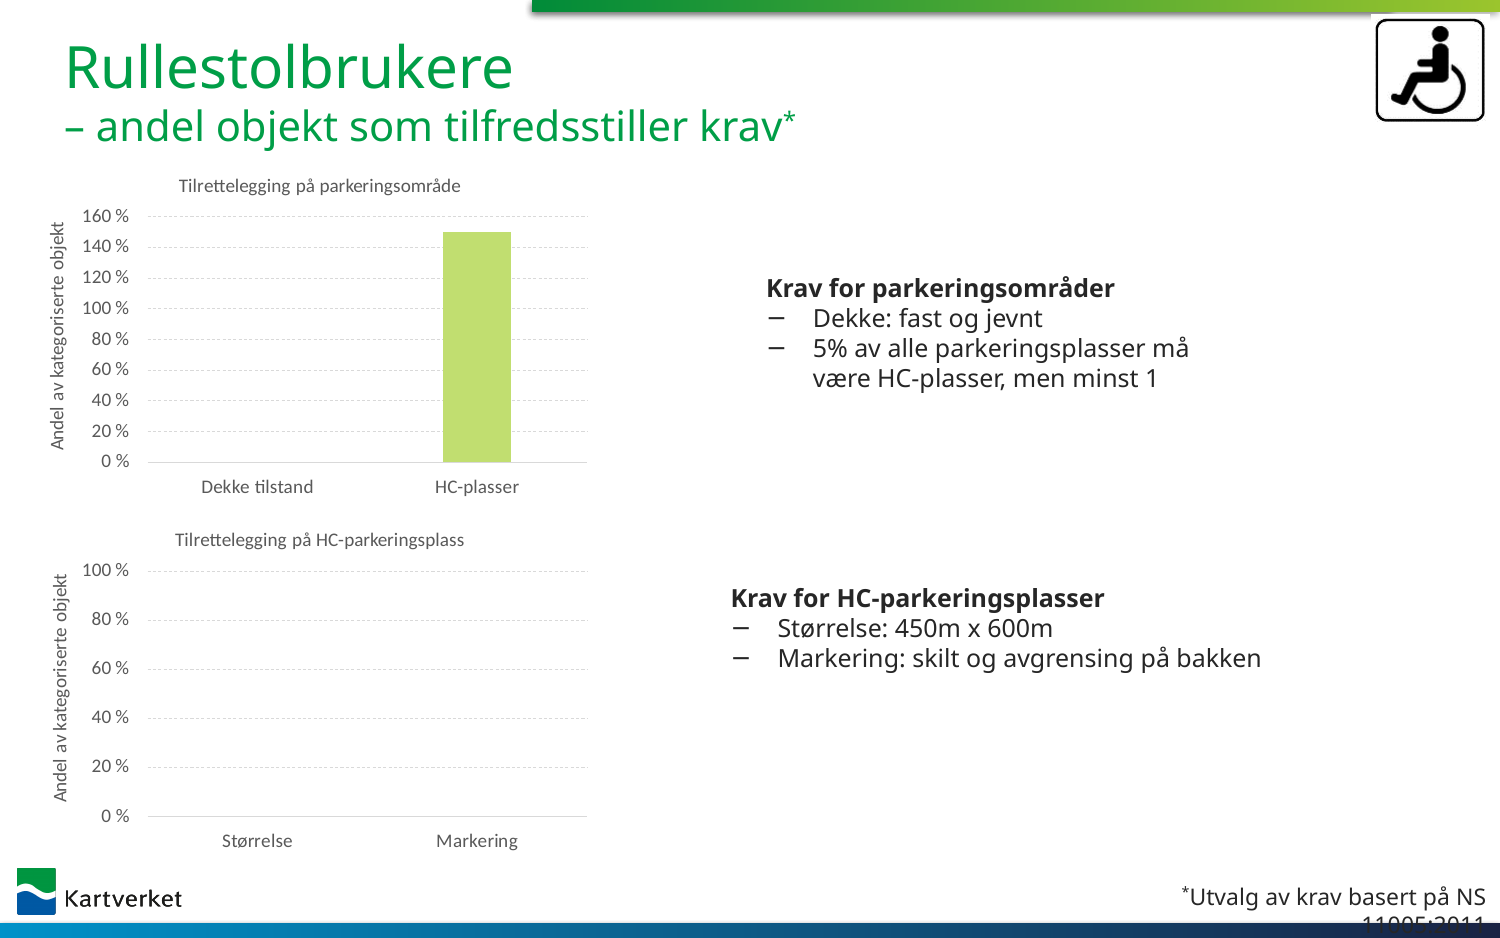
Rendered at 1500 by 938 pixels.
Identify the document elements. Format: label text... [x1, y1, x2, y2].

picture [1371, 13, 1491, 127]
text_box Krav for HC-parkeringsplasser Størrelse: 450m x 600m Markering: skilt og avgrensing på bakken [715, 574, 1278, 680]
text_box Rullestolbrukere – andel objekt som tilfredsstiller krav* [49, 23, 1431, 158]
text_box Krav for parkeringsområder Dekke: fast og jevnt 5% av alle parkeringsplasser må være HC-plasser, men minst 1 [751, 264, 1232, 400]
text_box *Utvalg av krav basert på NS 11005:2011 [1068, 873, 1500, 938]
picture [41, 166, 598, 505]
picture [41, 520, 598, 859]
